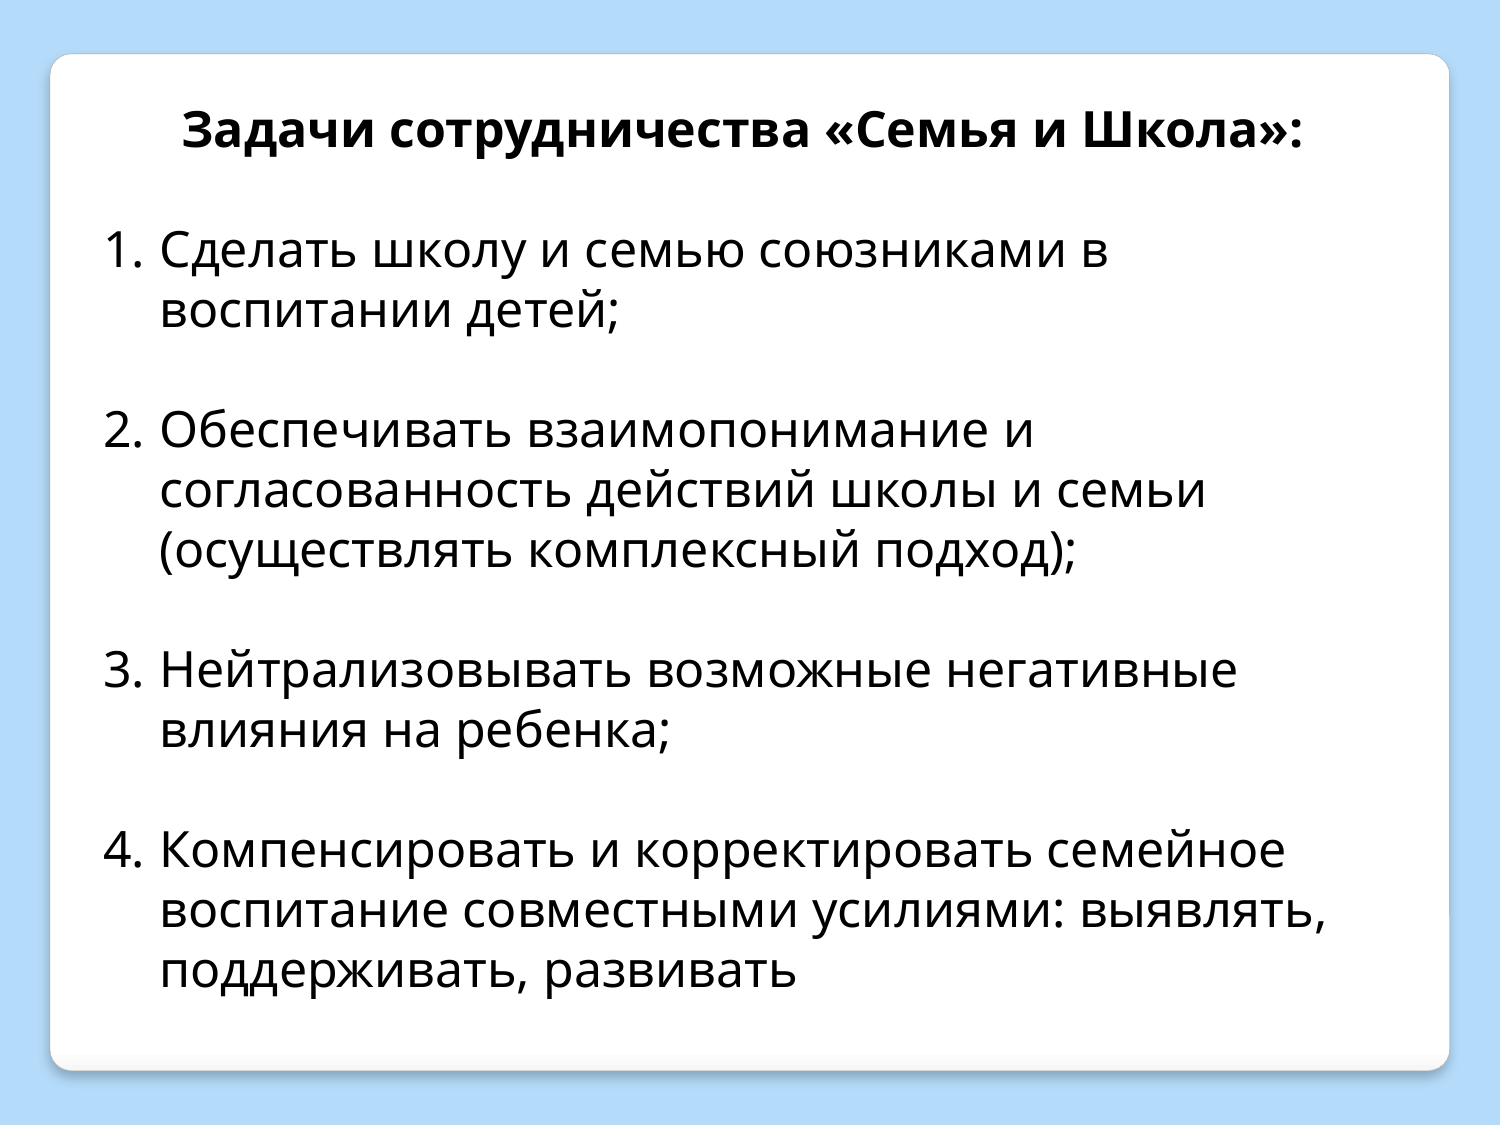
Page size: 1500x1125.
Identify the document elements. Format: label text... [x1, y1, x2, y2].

text_box Задачи сотрудничества «Семья и Школа»: Сделать школу и семью союзниками в воспитании детей; Обеспечивать взаимопонимание и согласованность действий школы и семьи (осуществлять комплексный подход); Нейтрализовывать возможные негативные влияния на ребенка; Компенсировать и корректировать семейное воспитание совместными усилиями: выявлять, поддерживать, развивать [88, 90, 1424, 1065]
